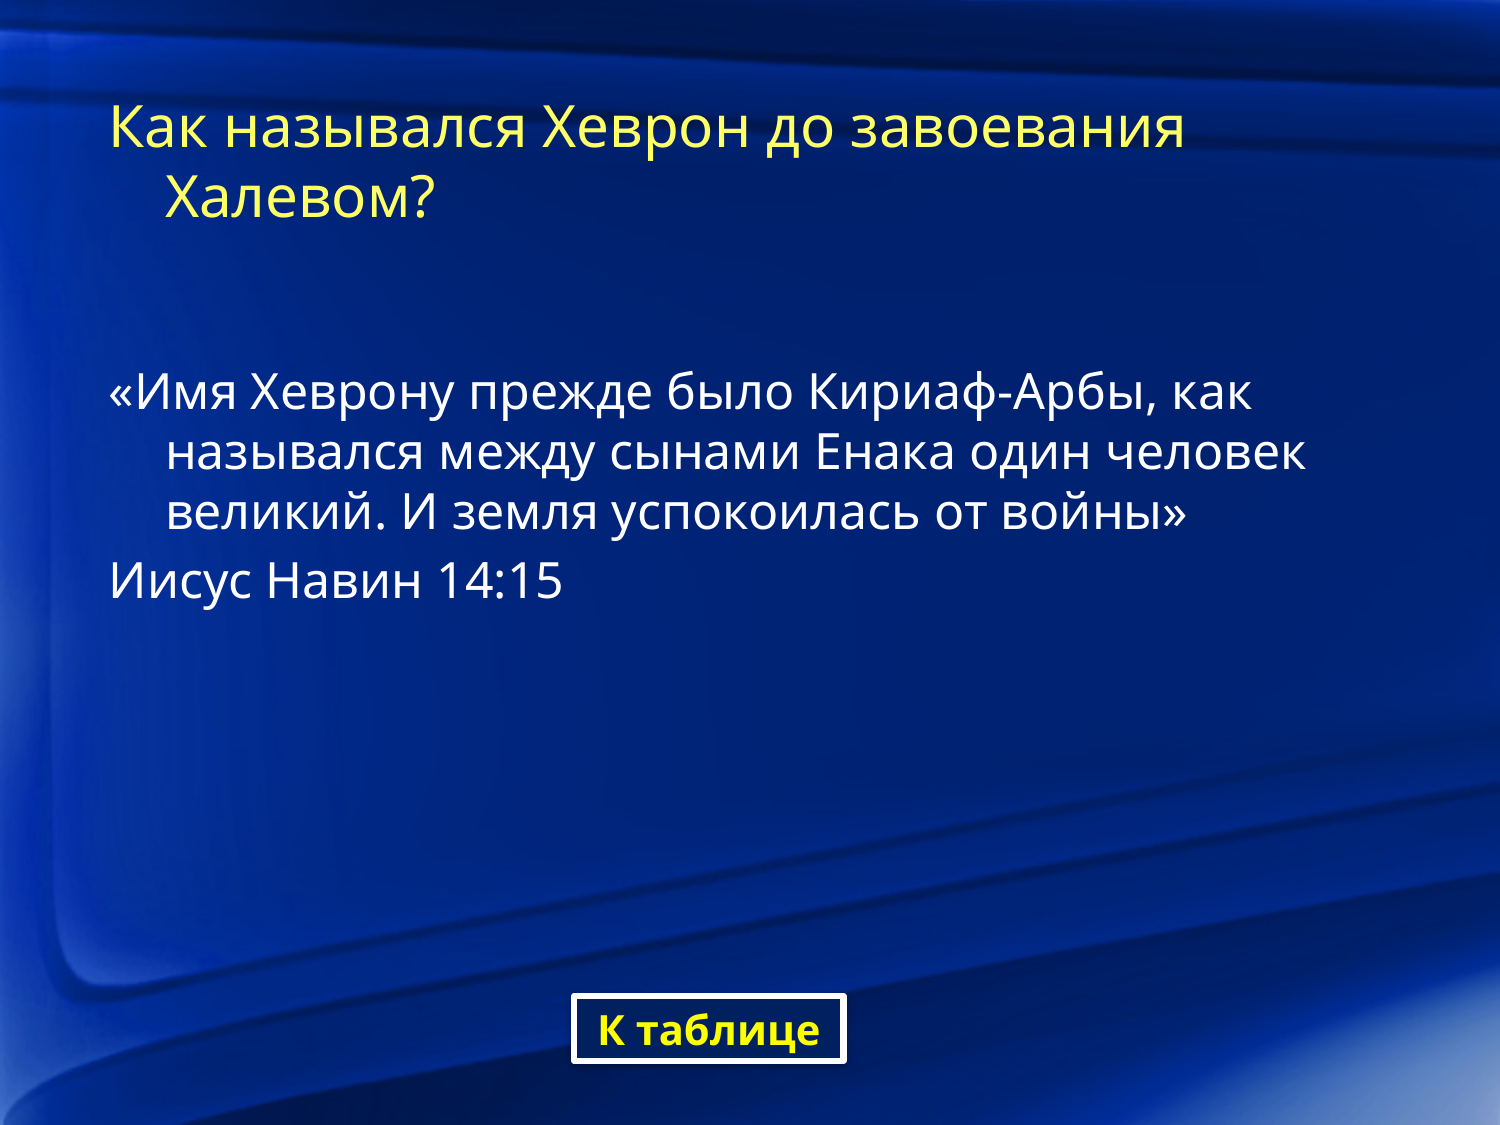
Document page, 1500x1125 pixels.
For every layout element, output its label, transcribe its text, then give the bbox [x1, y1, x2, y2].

list «Имя Хеврону прежде было Кириаф-Арбы, как назывался между сынами Енака один человек великий. И земля успокоилась от войны» Иисус Навин 14:15 [93, 351, 1383, 868]
text_box К таблице [571, 993, 847, 1064]
list Как назывался Хеврон до завоевания Халевом? [93, 82, 1402, 270]
picture [0, 0, 1500, 1125]
